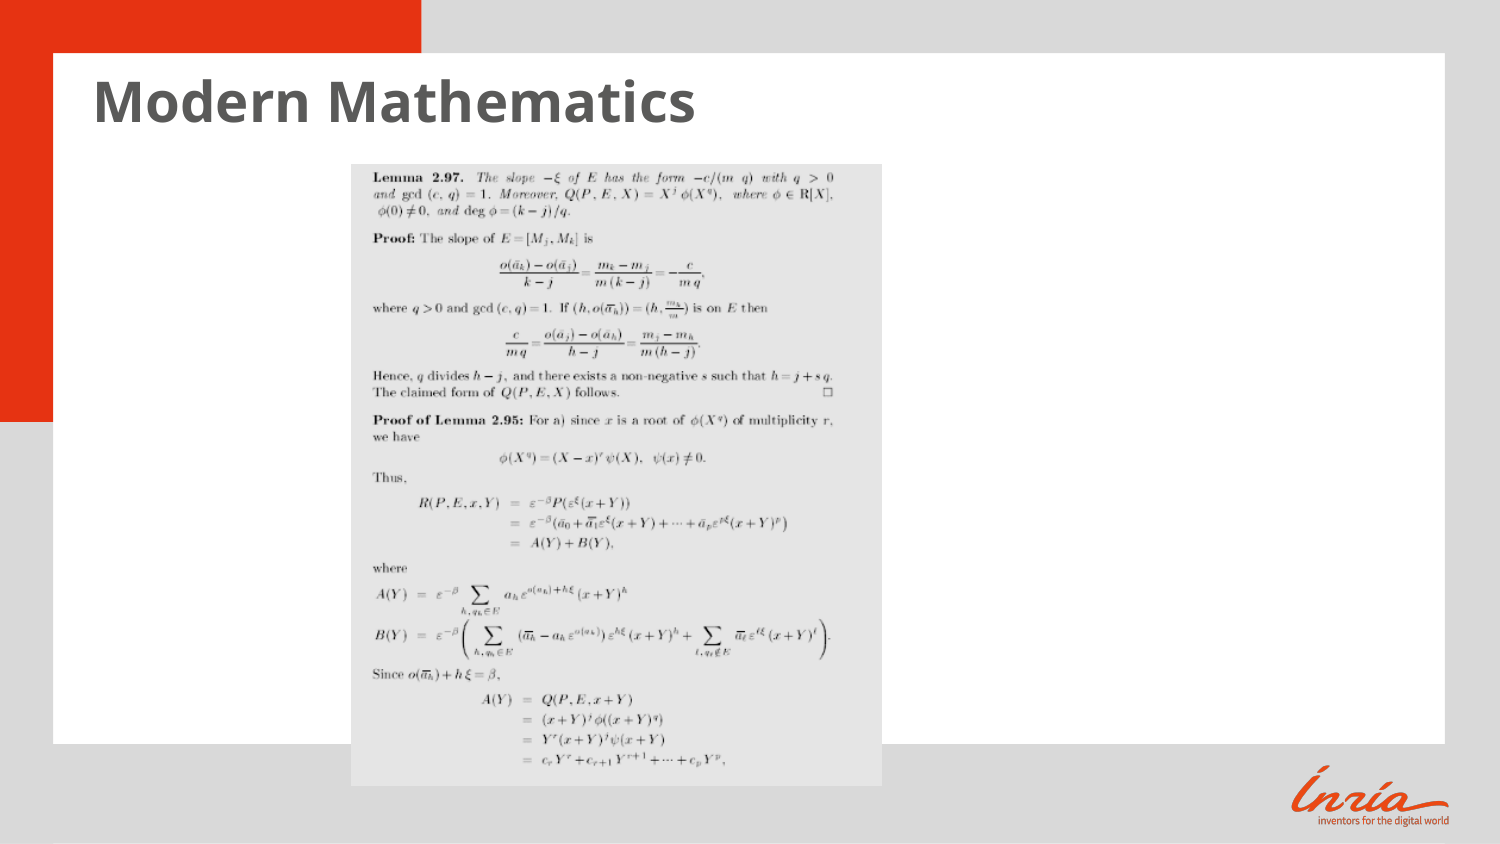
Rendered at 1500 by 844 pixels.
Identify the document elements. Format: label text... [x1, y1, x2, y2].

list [350, 164, 882, 786]
title Modern Mathematics [75, 33, 1425, 175]
